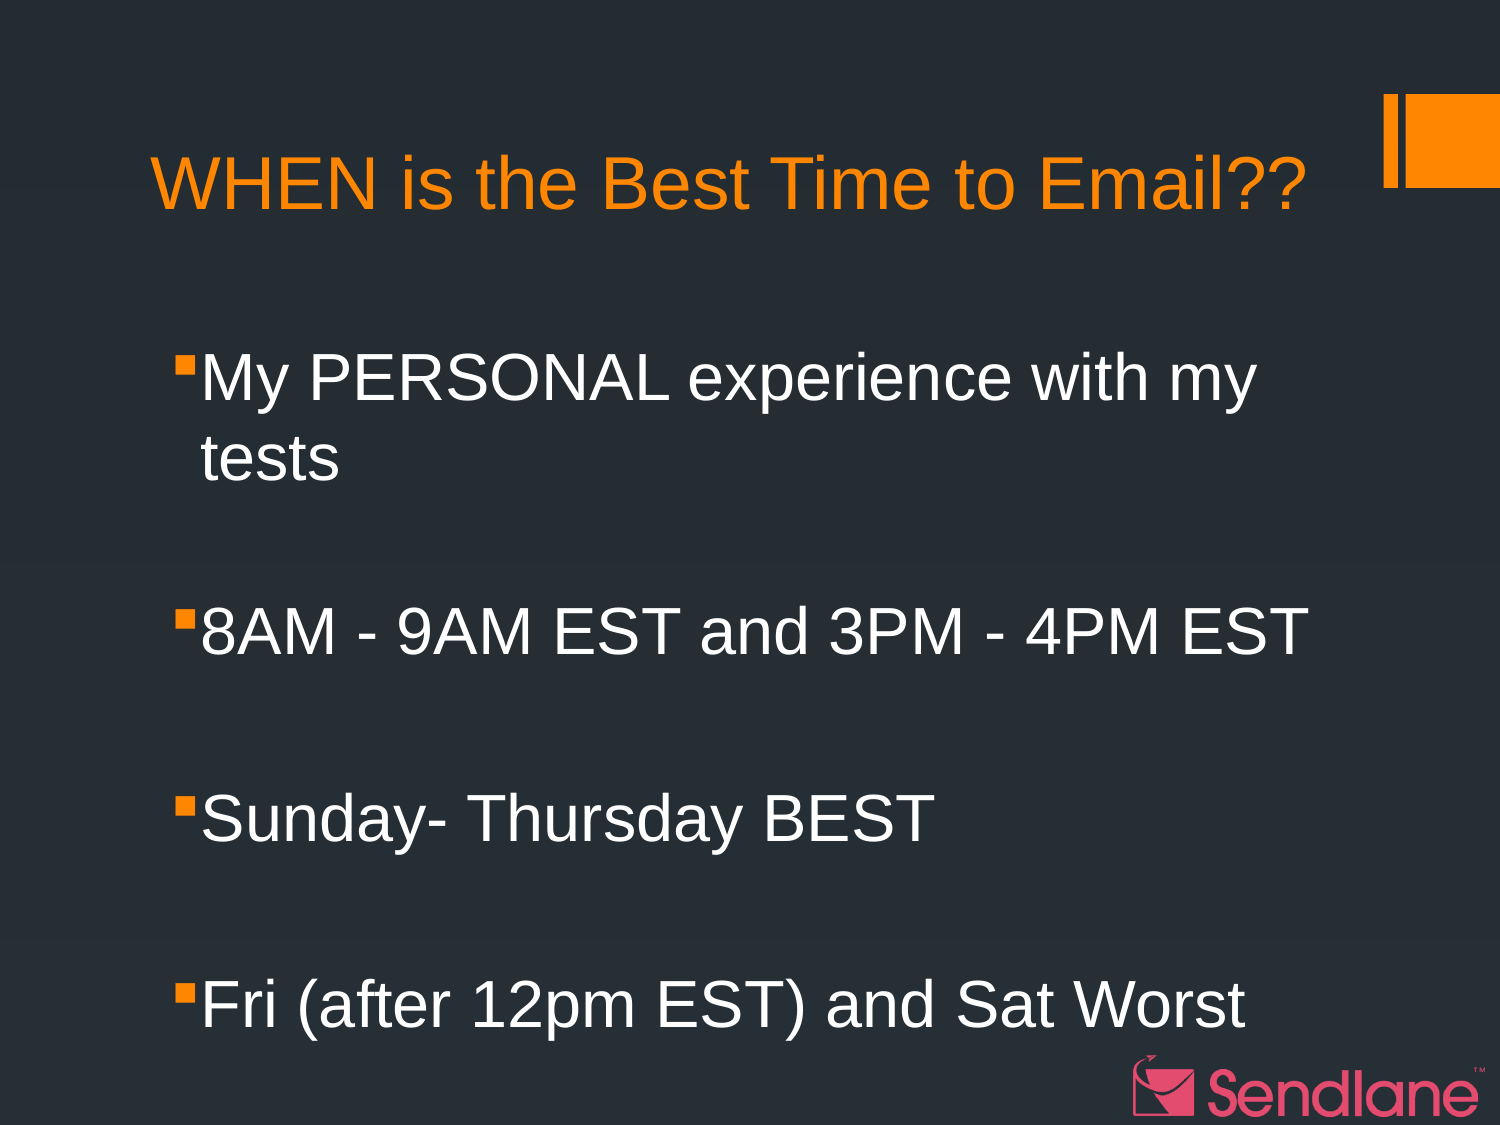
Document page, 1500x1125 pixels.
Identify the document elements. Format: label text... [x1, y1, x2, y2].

picture [1127, 1027, 1489, 1125]
list My PERSONAL experience with my tests 8AM - ­9AM EST and 3PM­ - 4PM EST Sunday- Thursday BEST Fri (after 12pm EST) and Sat Worst [147, 326, 1348, 1071]
title WHEN is the Best Time to Email?? [135, 42, 1336, 233]
